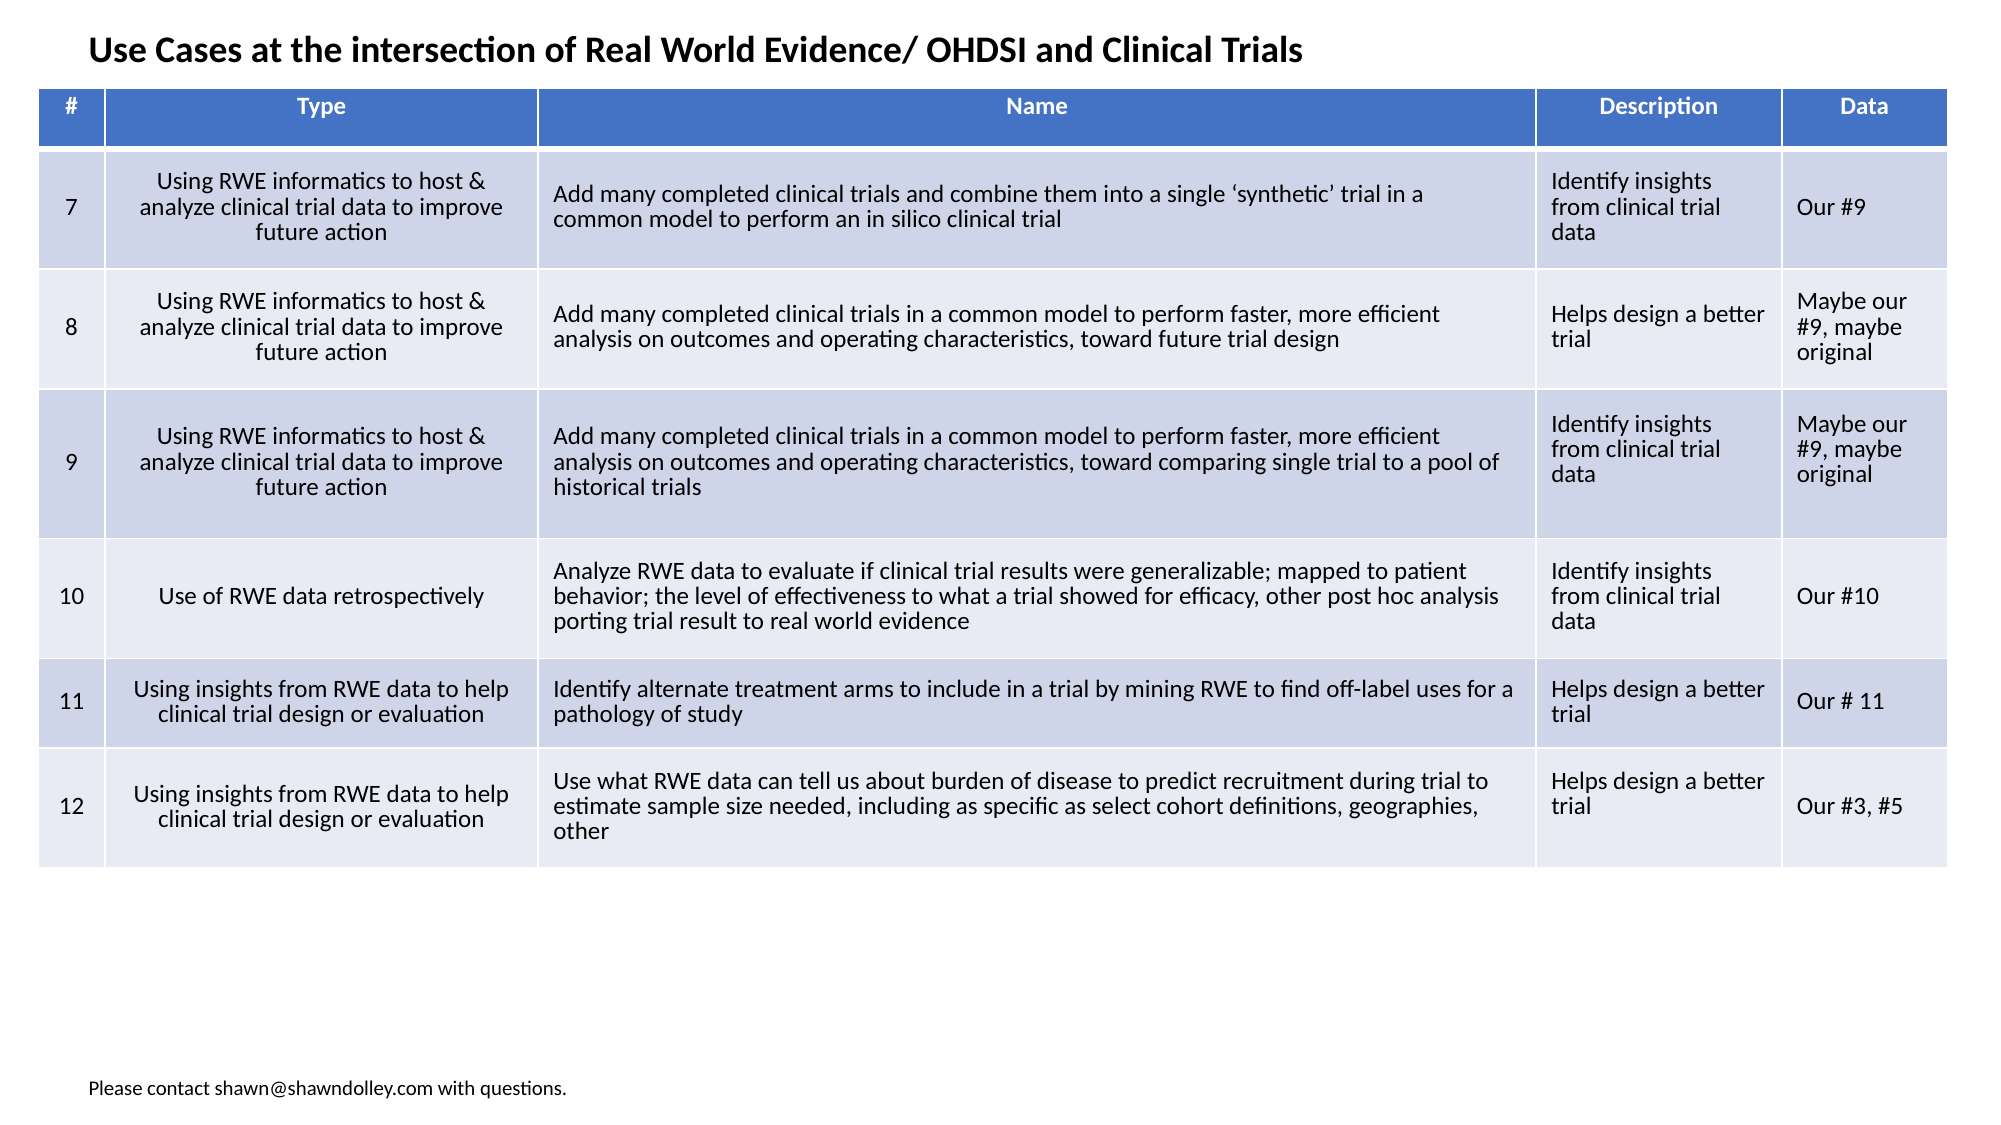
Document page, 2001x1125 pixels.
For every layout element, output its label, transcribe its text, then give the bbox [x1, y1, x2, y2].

table_cell 12 [39, 749, 104, 867]
table_cell Identify insights from clinical trial data [1537, 152, 1781, 268]
table_header Name [539, 89, 1535, 146]
table_cell 10 [39, 539, 104, 658]
table_cell Our #3, #5 [1783, 749, 1947, 867]
table_cell Identify insights from clinical trial data [1537, 539, 1781, 658]
table_header Description [1537, 89, 1781, 146]
table_cell 11 [39, 659, 104, 747]
table_cell Maybe our #9, maybe original [1783, 390, 1947, 538]
table_cell Our #9 [1783, 152, 1947, 268]
table_header # [39, 89, 104, 146]
table_cell Identify alternate treatment arms to include in a trial by mining RWE to find off-label uses for a pathology of study [539, 659, 1535, 747]
table_header Data [1783, 89, 1947, 146]
table_cell Using insights from RWE data to help clinical trial design or evaluation [106, 659, 537, 747]
table_cell Analyze RWE data to evaluate if clinical trial results were generalizable; mapped to patient behavior; the level of effectiveness to what a trial showed for efficacy, other post hoc analysis porting trial result to real world evidence [539, 539, 1535, 658]
text_box Use Cases at the intersection of Real World Evidence/ OHDSI and Clinical Trials [73, 17, 1578, 77]
table_cell Helps design a better trial [1537, 749, 1781, 867]
table_cell Helps design a better trial [1537, 659, 1781, 747]
text_box Please contact shawn@shawndolley.com with questions. [73, 1067, 1578, 1107]
table_cell Identify insights from clinical trial data [1537, 390, 1781, 538]
table_header Type [106, 89, 537, 146]
table_cell Our #10 [1783, 539, 1947, 658]
table_cell Using insights from RWE data to help clinical trial design or evaluation [106, 749, 537, 867]
table_cell Add many completed clinical trials in a common model to perform faster, more efficient analysis on outcomes and operating characteristics, toward comparing single trial to a pool of historical trials [539, 390, 1535, 538]
table_cell Maybe our #9, maybe original [1783, 270, 1947, 388]
table_cell 7 [39, 152, 104, 268]
table_cell Add many completed clinical trials and combine them into a single ‘synthetic’ trial in a common model to perform an in silico clinical trial [539, 152, 1535, 268]
table_cell Add many completed clinical trials in a common model to perform faster, more efficient analysis on outcomes and operating characteristics, toward future trial design [539, 270, 1535, 388]
table_cell Our # 11 [1783, 659, 1947, 747]
table_cell Using RWE informatics to host & analyze clinical trial data to improve future action [106, 152, 537, 268]
table_cell Helps design a better trial [1537, 270, 1781, 388]
table_cell Use of RWE data retrospectively [106, 539, 537, 658]
table_cell Using RWE informatics to host & analyze clinical trial data to improve future action [106, 270, 537, 388]
table_cell Use what RWE data can tell us about burden of disease to predict recruitment during trial to estimate sample size needed, including as specific as select cohort definitions, geographies, other [539, 749, 1535, 867]
table_cell 9 [39, 390, 104, 538]
table_cell 8 [39, 270, 104, 388]
table_cell Using RWE informatics to host & analyze clinical trial data to improve future action [106, 390, 537, 538]
